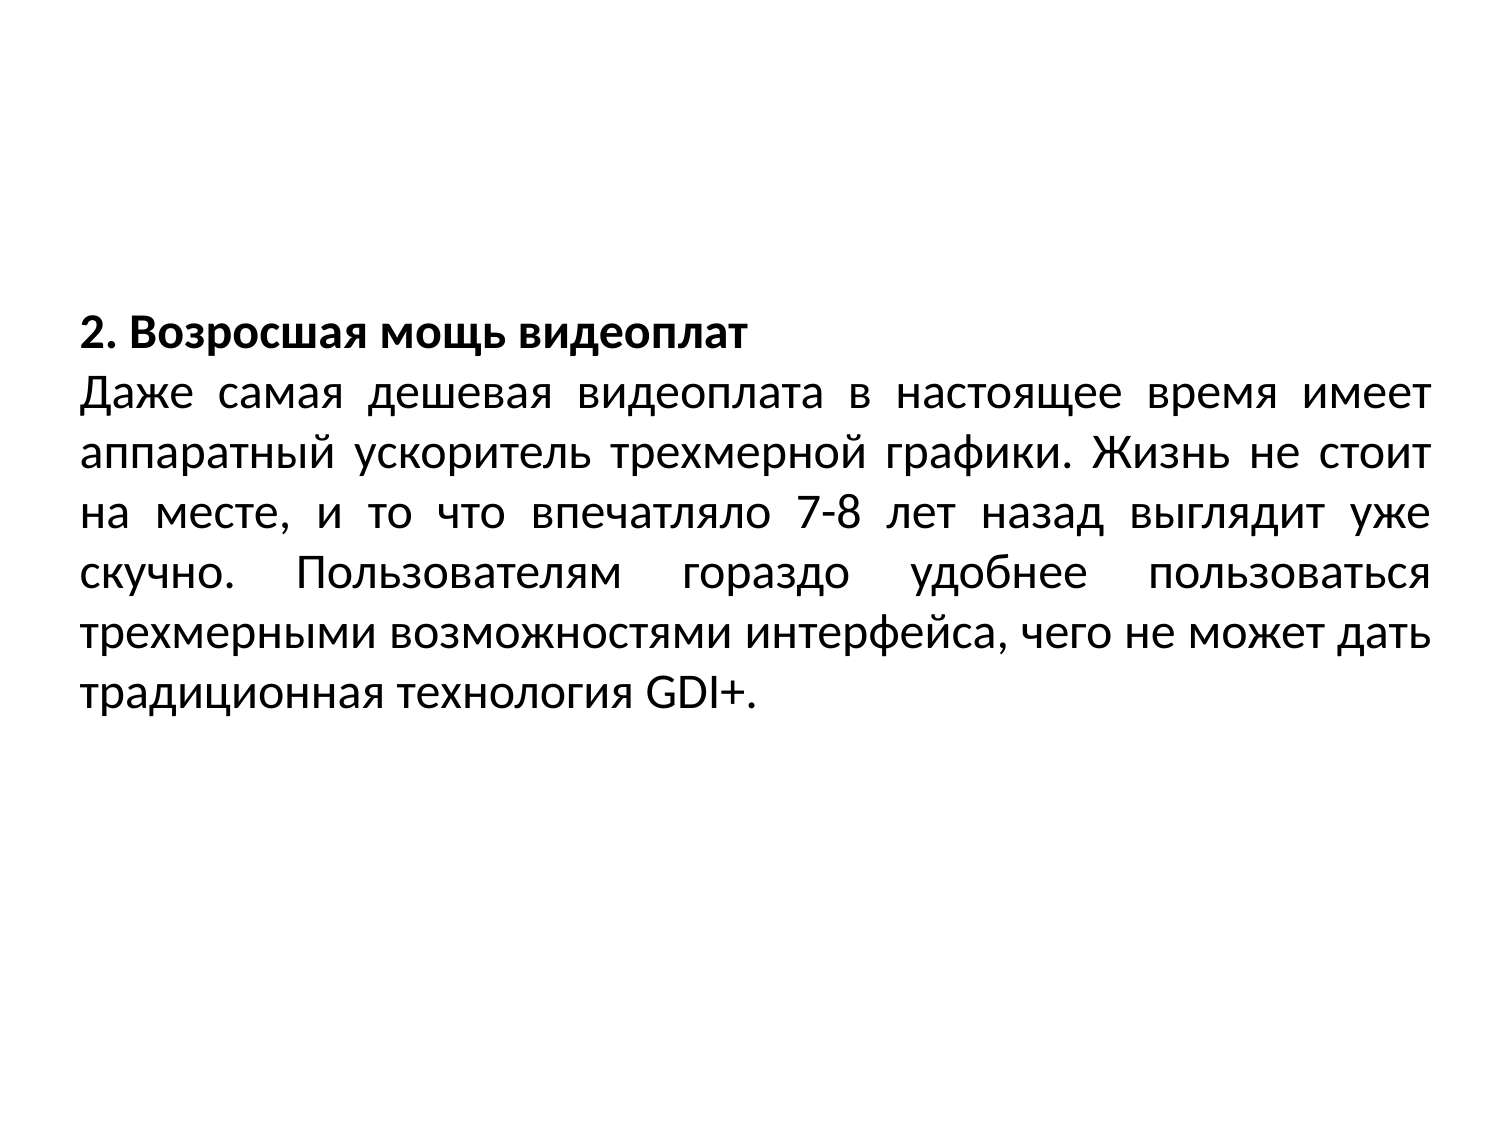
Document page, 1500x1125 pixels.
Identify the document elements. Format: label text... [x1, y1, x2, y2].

text_box 2. Возросшая мощь видеоплат Даже самая дешевая видеоплата в настоящее время имеет аппаратный ускоритель трехмерной графики. Жизнь не стоит на месте, и то что впечатляло 7-8 лет назад выглядит уже скучно. Пользователям гораздо удобнее пользоваться трехмерными возможностями интерфейса, чего не может дать традиционная технология GDI+. [64, 290, 1447, 726]
